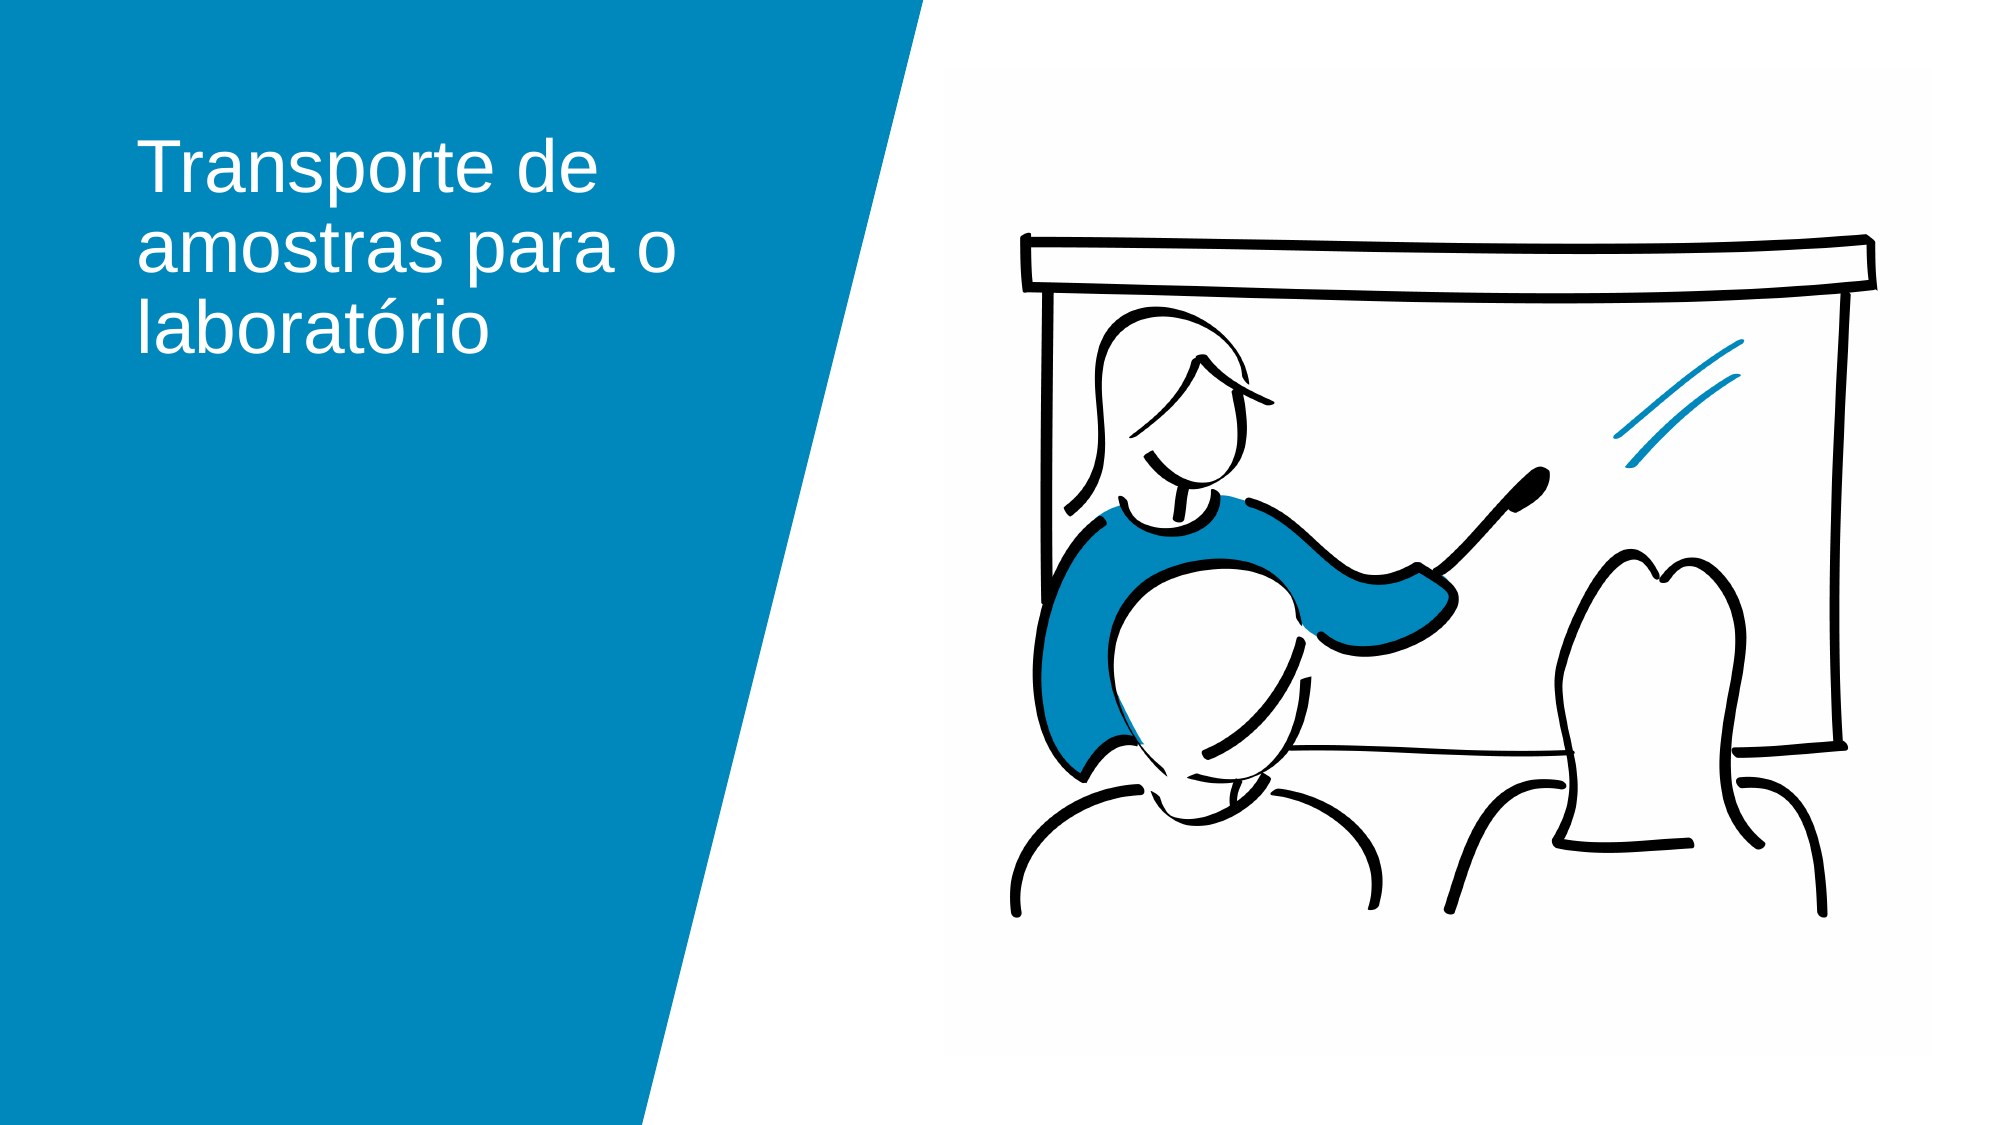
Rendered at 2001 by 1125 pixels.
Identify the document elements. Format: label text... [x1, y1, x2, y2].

title Transporte de amostras para o laboratório [136, 0, 775, 371]
picture [944, 68, 1932, 1056]
